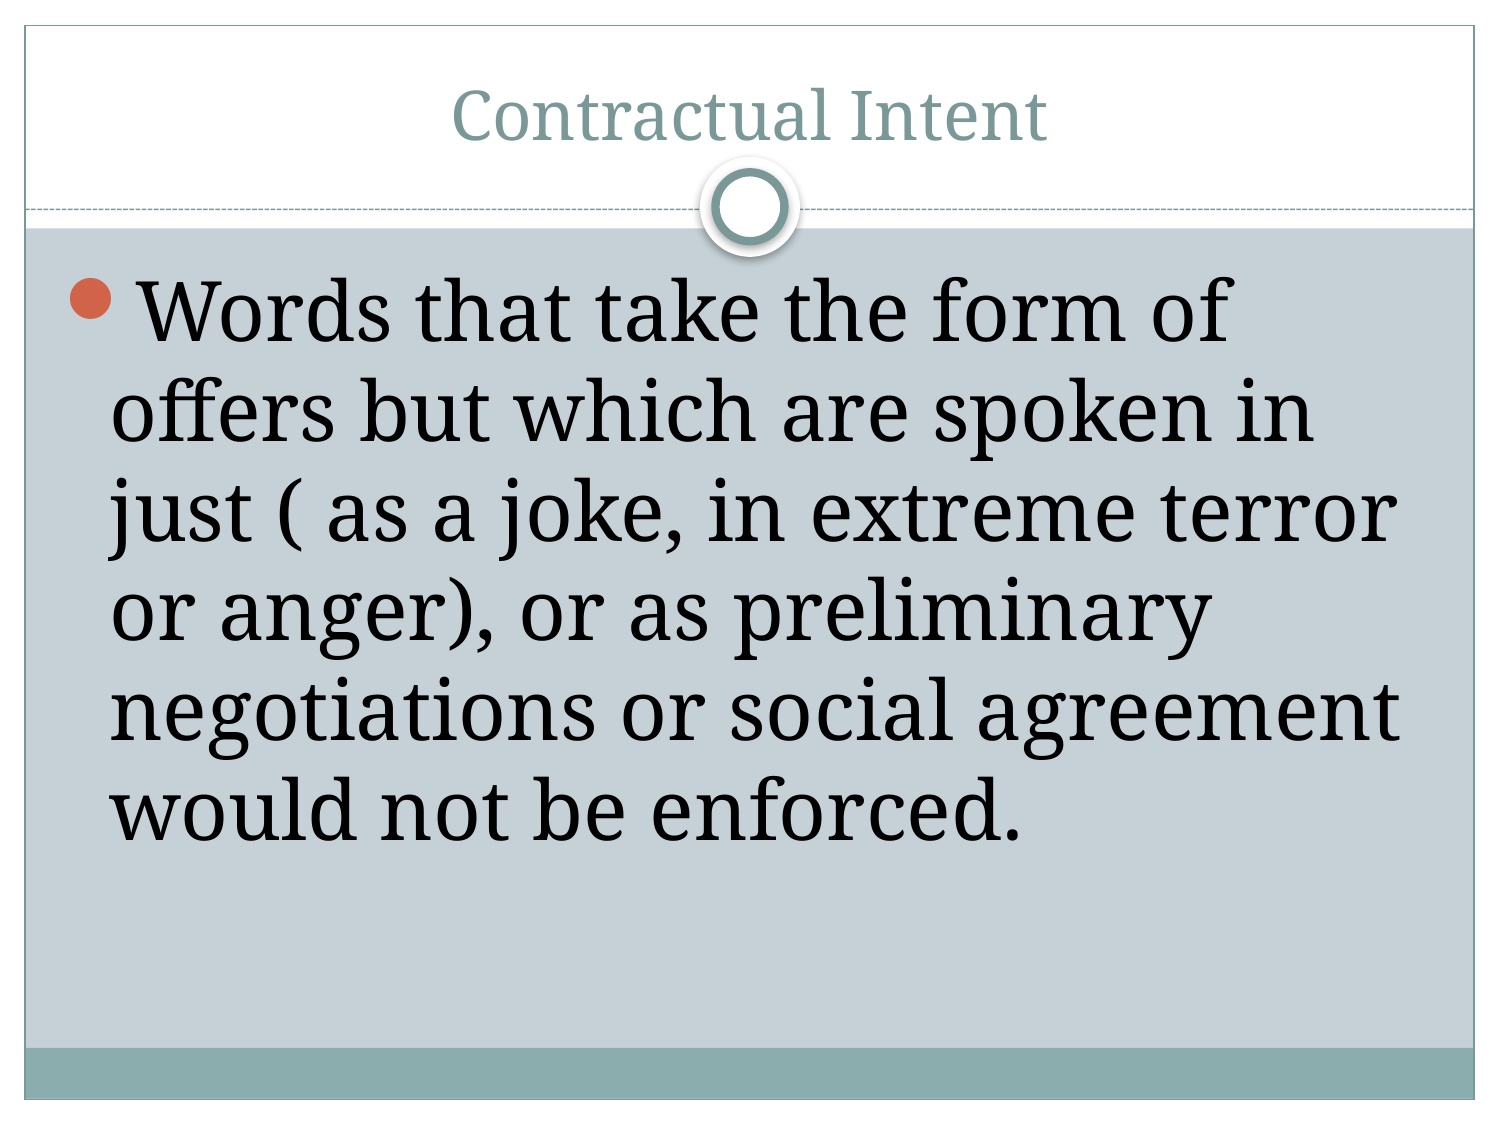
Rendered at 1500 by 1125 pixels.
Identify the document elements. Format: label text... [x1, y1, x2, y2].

title Contractual Intent [49, 37, 1450, 162]
list Words that take the form of offers but which are spoken in just ( as a joke, in extreme terror or anger), or as preliminary negotiations or social agreement would not be enforced. [49, 250, 1445, 1001]
